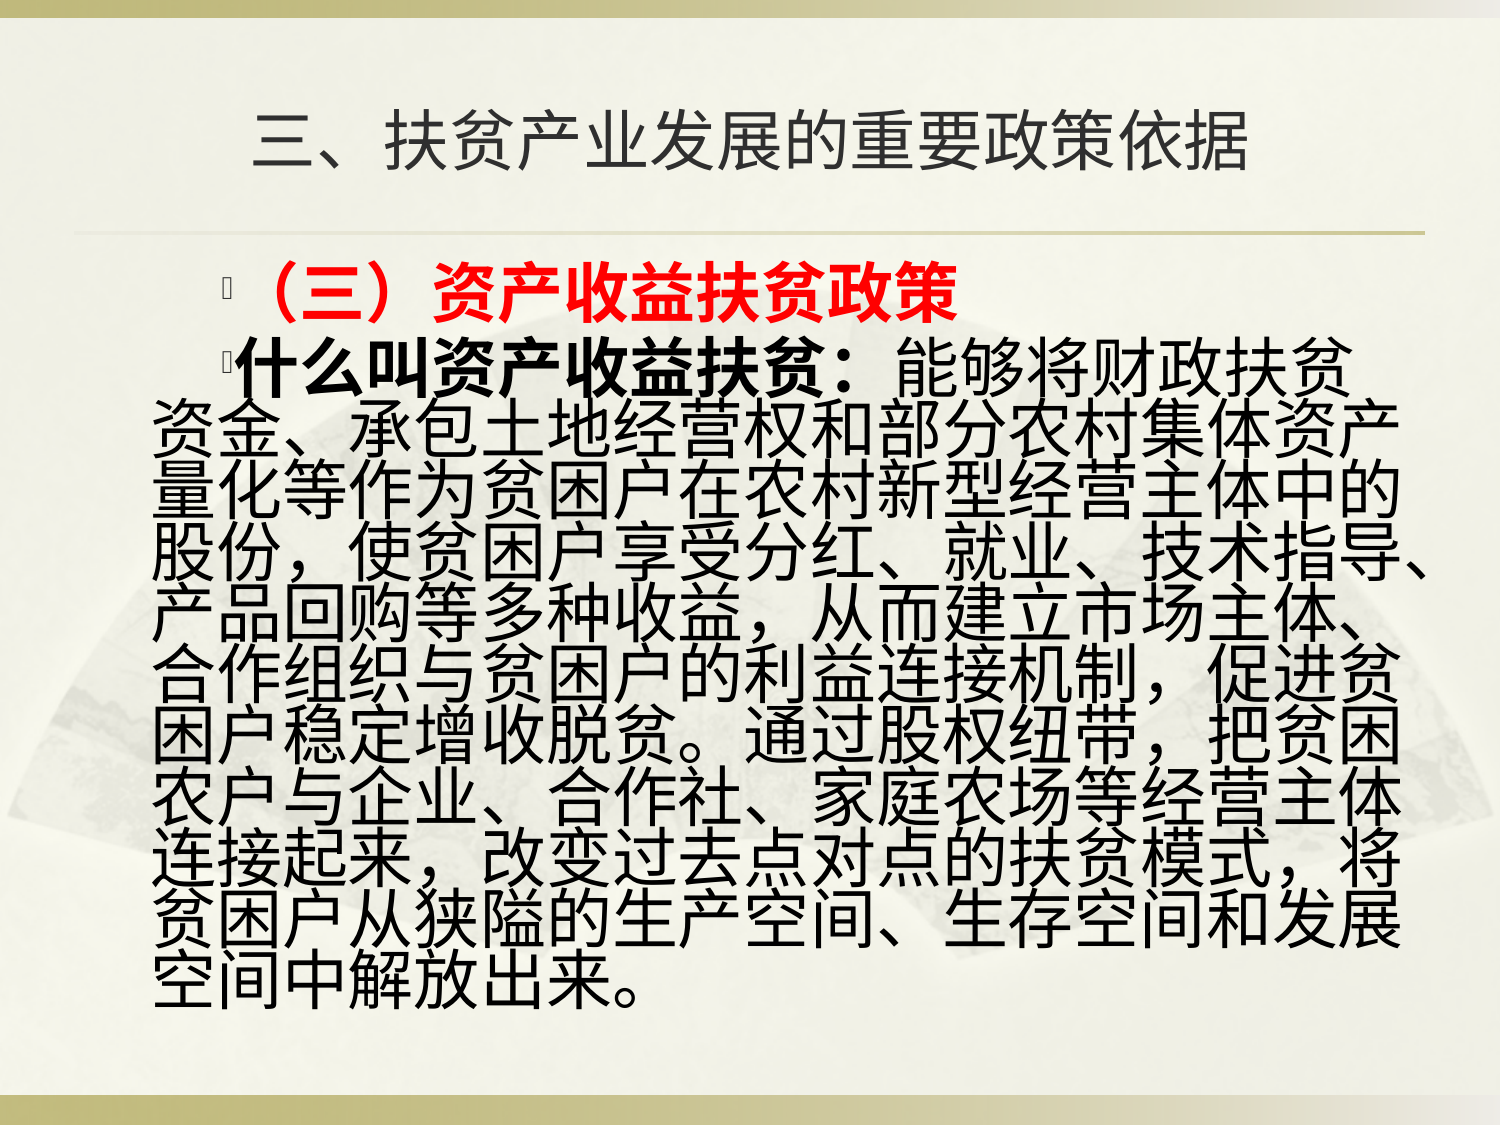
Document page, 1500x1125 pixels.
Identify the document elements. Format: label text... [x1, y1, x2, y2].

list （三）资产收益扶贫政策 什么叫资产收益扶贫：能够将财政扶贫资金、承包土地经营权和部分农村集体资产量化等作为贫困户在农村新型经营主体中的股份，使贫困户享受分红、就业、技术指导、产品回购等多种收益，从而建立市场主体、合作组织与贫困户的利益连接机制，促进贫困户稳定增收脱贫。通过股权纽带，把贫困农户与企业、合作社、家庭农场等经营主体连接起来，改变过去点对点的扶贫模式，将贫困户从狭隘的生产空间、生存空间和发展空间中解放出来。 [75, 262, 1425, 1032]
title 三、扶贫产业发展的重要政策依据 [75, 45, 1425, 233]
